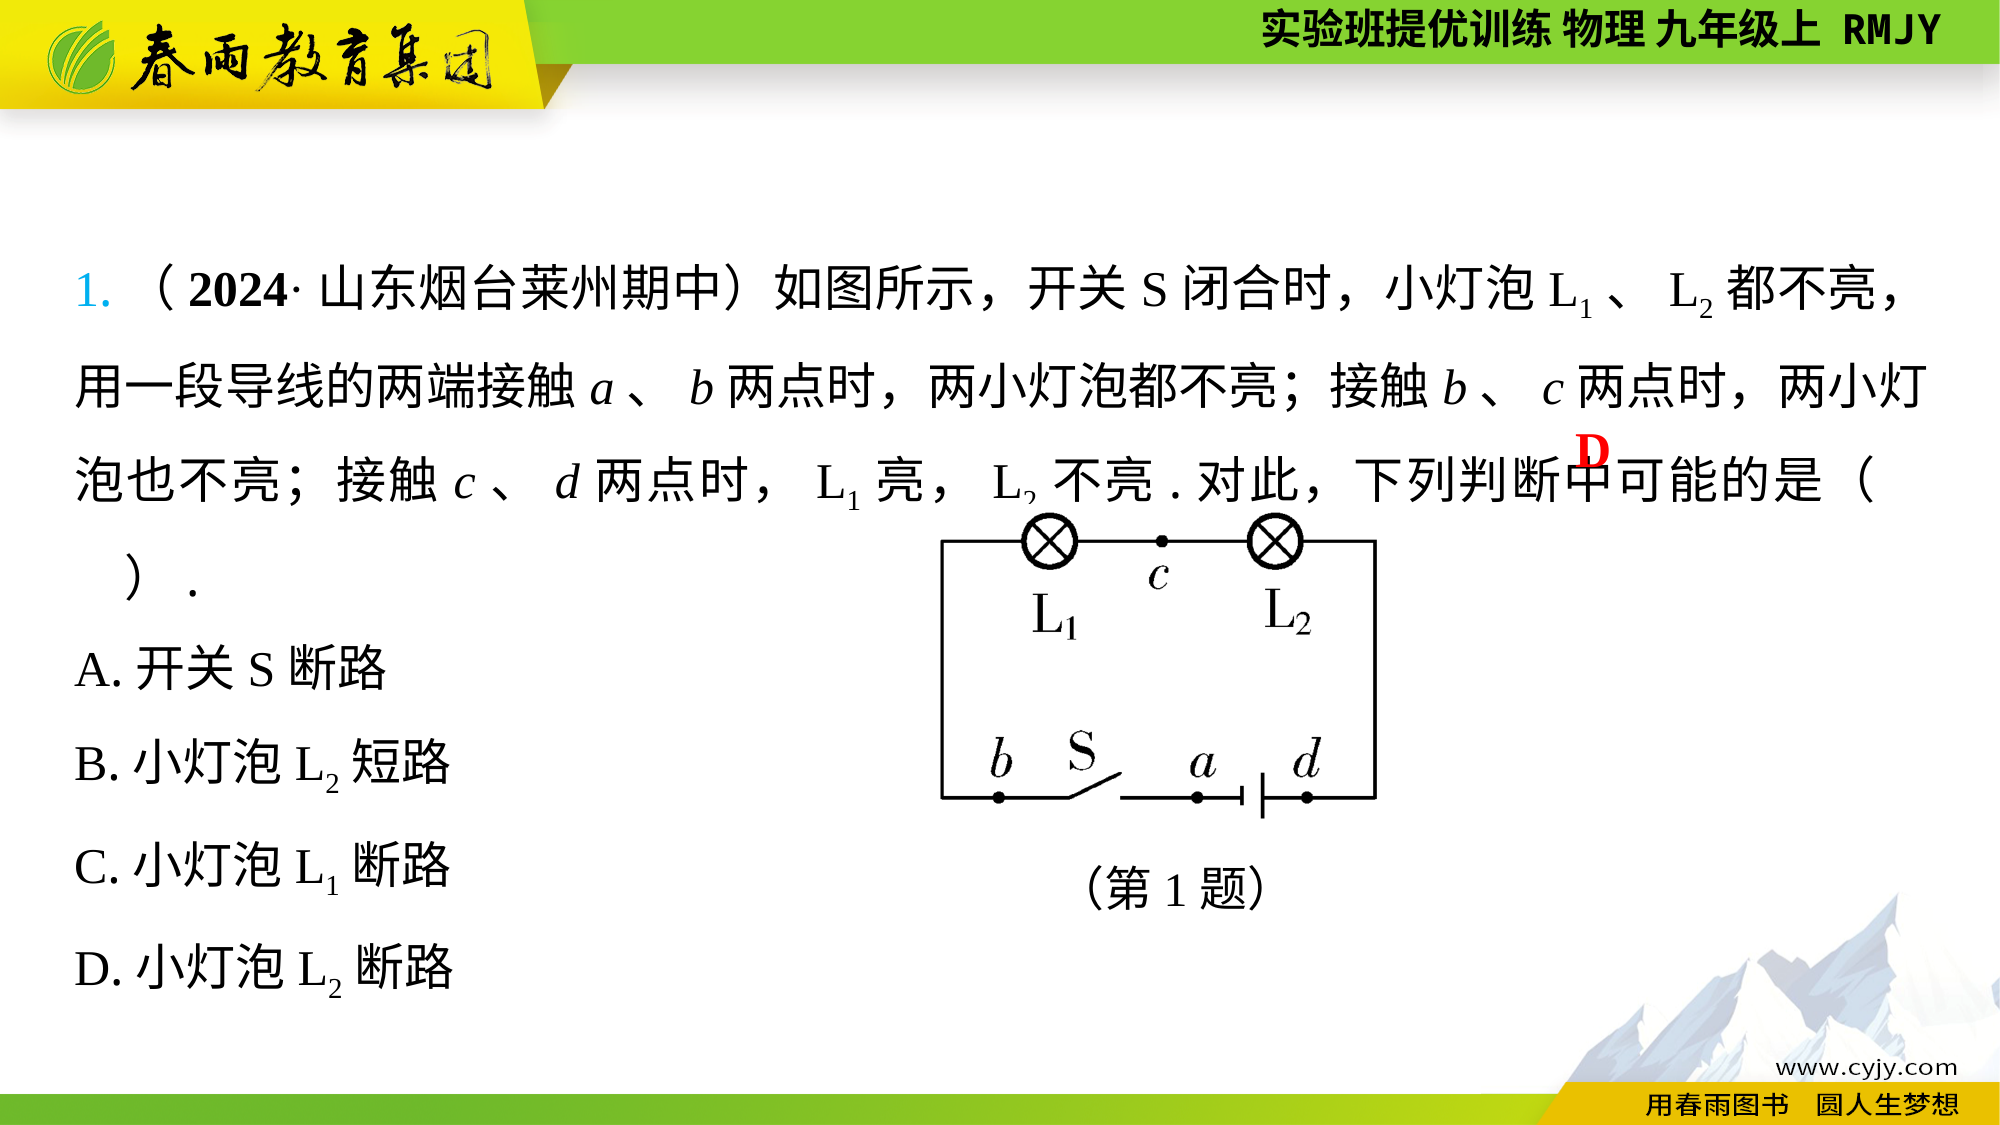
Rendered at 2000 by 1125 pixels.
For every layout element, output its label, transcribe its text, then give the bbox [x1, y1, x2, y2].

text_box （第1题） [1041, 832, 1310, 924]
picture [0, 0, 2000, 1125]
text_box D [1560, 410, 1626, 486]
text_box 1.（2024·山东烟台莱州期中）如图所示，开关S闭合时，小灯泡L1、L2都不亮，用一段导线的两端接触a、b两点时，两小灯泡都不亮；接触b、c两点时，两小灯泡也不亮；接触c、d两点时，L1亮，L2不亮.对此，下列判断中可能的是（ ）. A.开关S断路 B.小灯泡L2短路 C.小灯泡L1断路 D.小灯泡L2断路 [59, 214, 1944, 1012]
